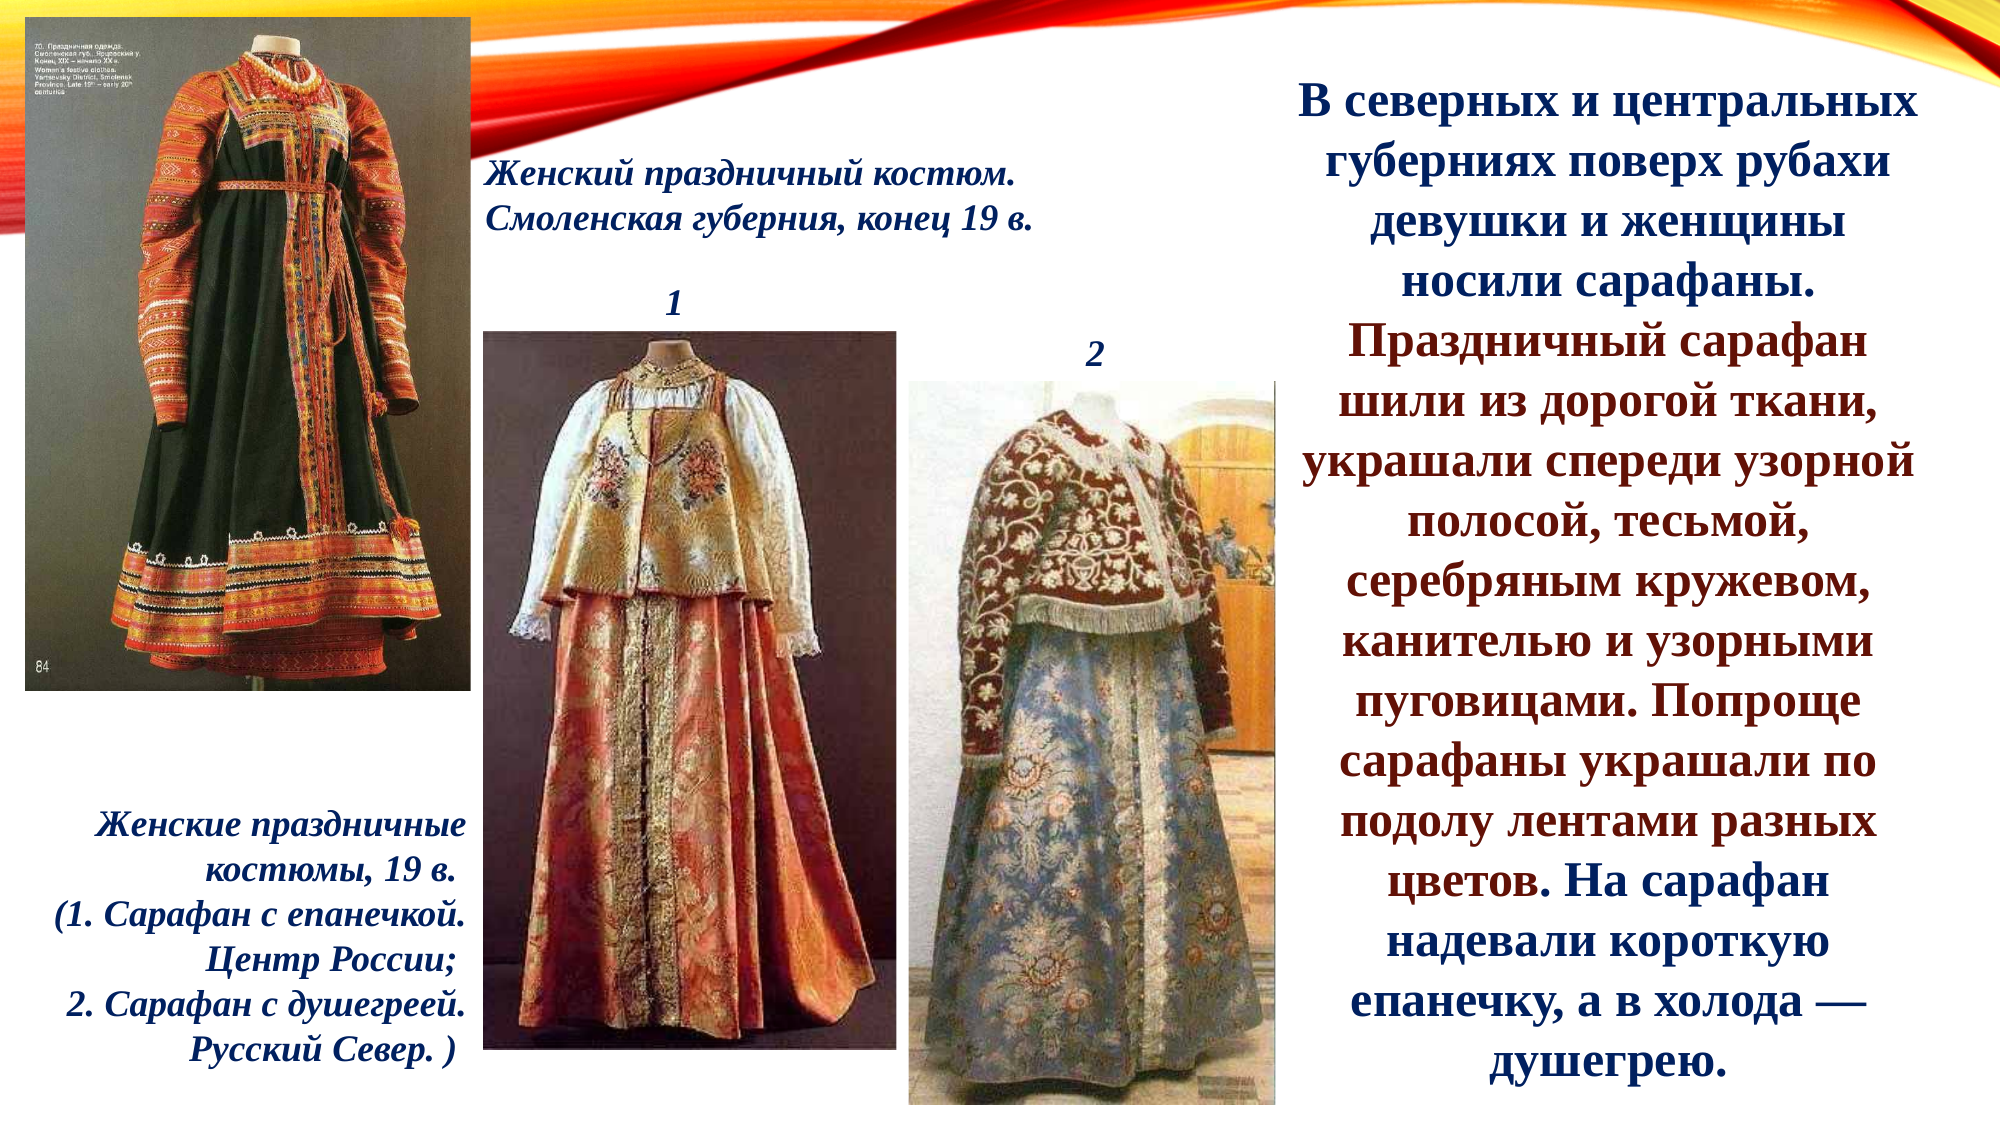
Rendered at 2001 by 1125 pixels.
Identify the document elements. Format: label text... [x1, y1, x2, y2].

picture [908, 381, 1276, 1105]
text_box 1 [625, 270, 724, 330]
picture [482, 330, 897, 1051]
text_box Женский праздничный костюм. Смоленская губерния, конец 19 в. [471, 140, 1073, 245]
picture [0, 0, 2000, 691]
text_box В северных и центральных губерниях поверх рубахи девушки и женщины носили сарафаны. Праздничный сарафан шили из дорогой ткани, украшали спереди узорной полосой, тесьмой, серебряным кружевом, канителью и узорными пуговицами. Попроще сарафаны украшали по подолу лентами разных цветов. На сарафан надевали короткую епанечку, а в холода — душегрею. [1269, 59, 1948, 1095]
text_box 2 [1057, 321, 1134, 381]
text_box Женские праздничные костюмы, 19 в. (1. Сарафан с епанечкой. Центр России; 2. Сарафан с душегреей. Русский Север. ) [25, 791, 482, 1077]
